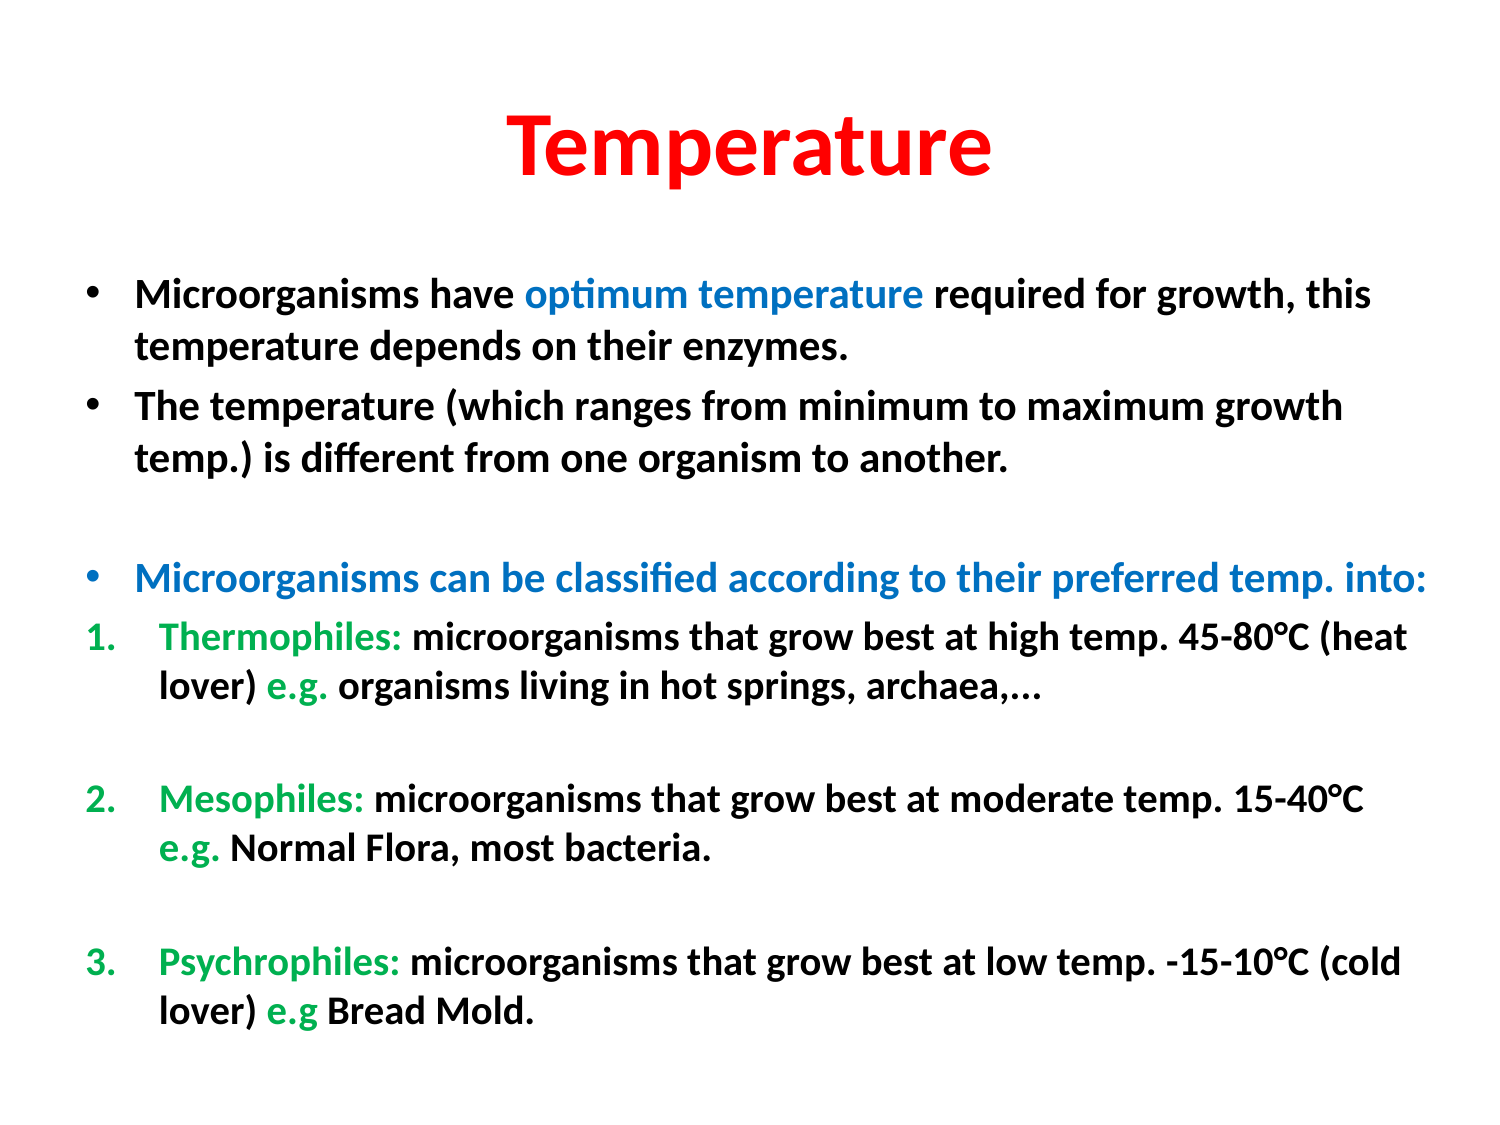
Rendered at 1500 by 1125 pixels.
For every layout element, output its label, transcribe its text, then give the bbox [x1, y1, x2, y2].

title Temperature [75, 45, 1425, 233]
list Microorganisms have optimum temperature required for growth, this temperature depends on their enzymes. The temperature (which ranges from minimum to maximum growth temp.) is different from one organism to another. Microorganisms can be classified according to their preferred temp. into: Thermophiles: microorganisms that grow best at high temp. 45-80°C (heat lover) e.g. organisms living in hot springs, archaea,... Mesophiles: microorganisms that grow best at moderate temp. 15-40°C e.g. Normal Flora, most bacteria. Psychrophiles: microorganisms that grow best at low temp. -15-10°C (cold lover) e.g Bread Mold. [70, 257, 1449, 1090]
